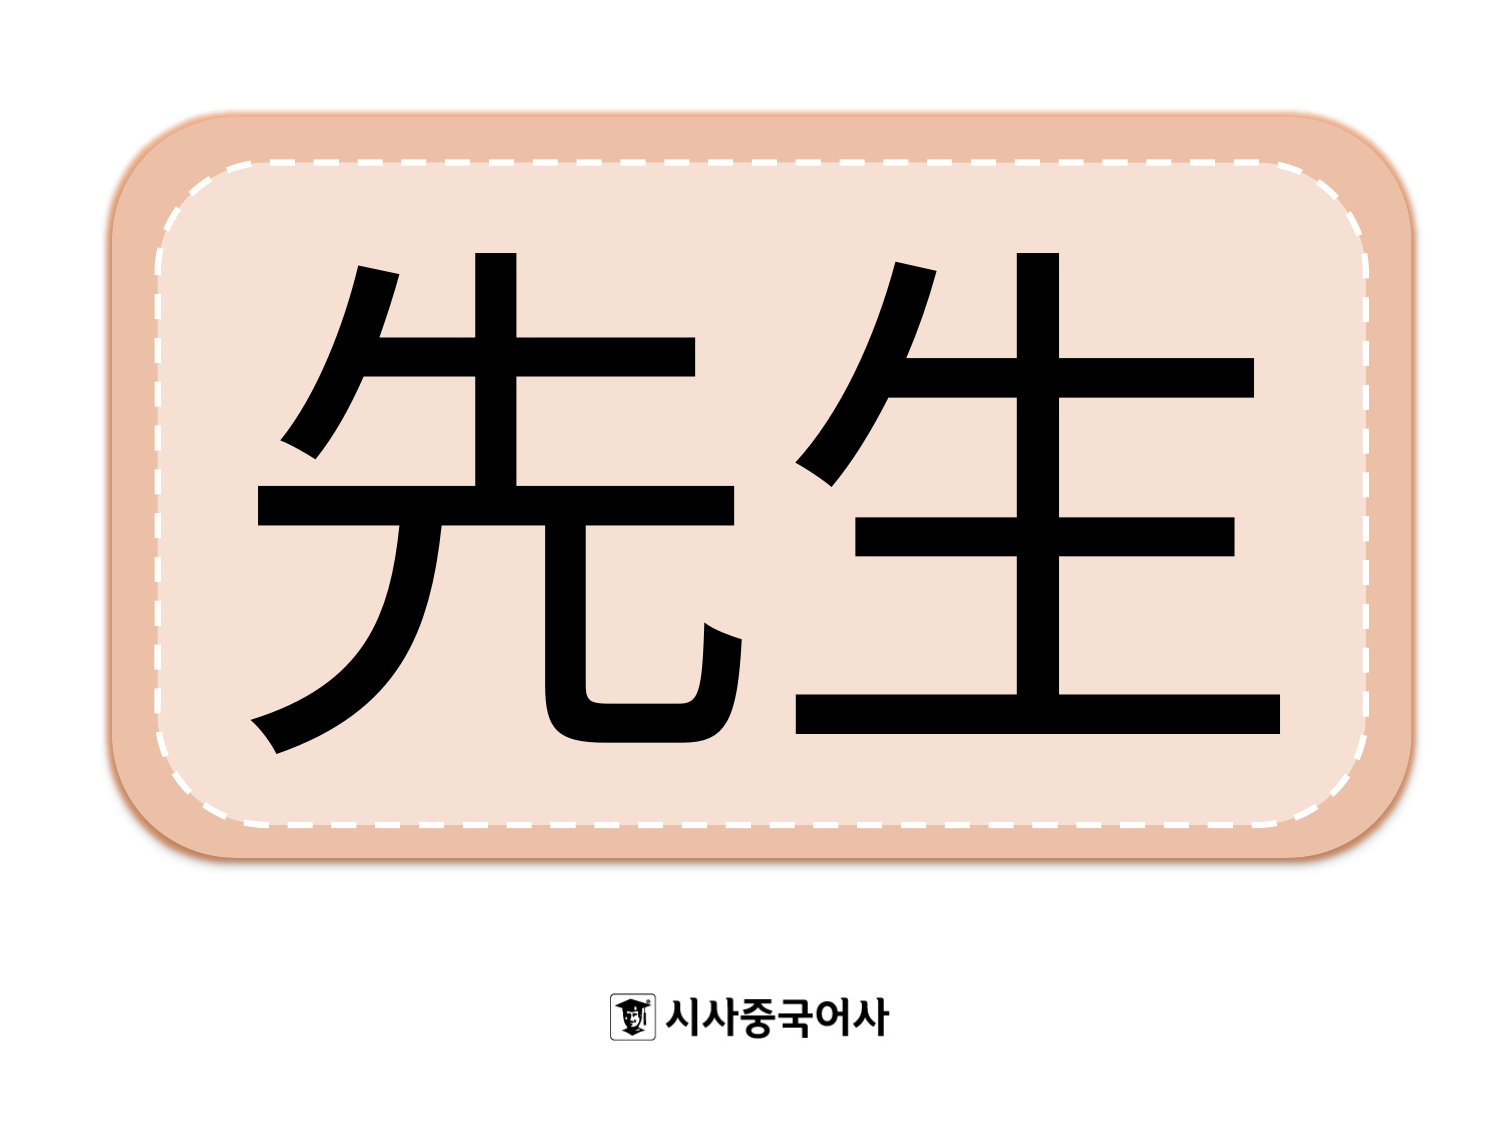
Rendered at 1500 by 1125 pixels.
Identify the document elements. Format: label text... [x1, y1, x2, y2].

picture [602, 987, 898, 1047]
text_box 先生 [162, 160, 1371, 824]
